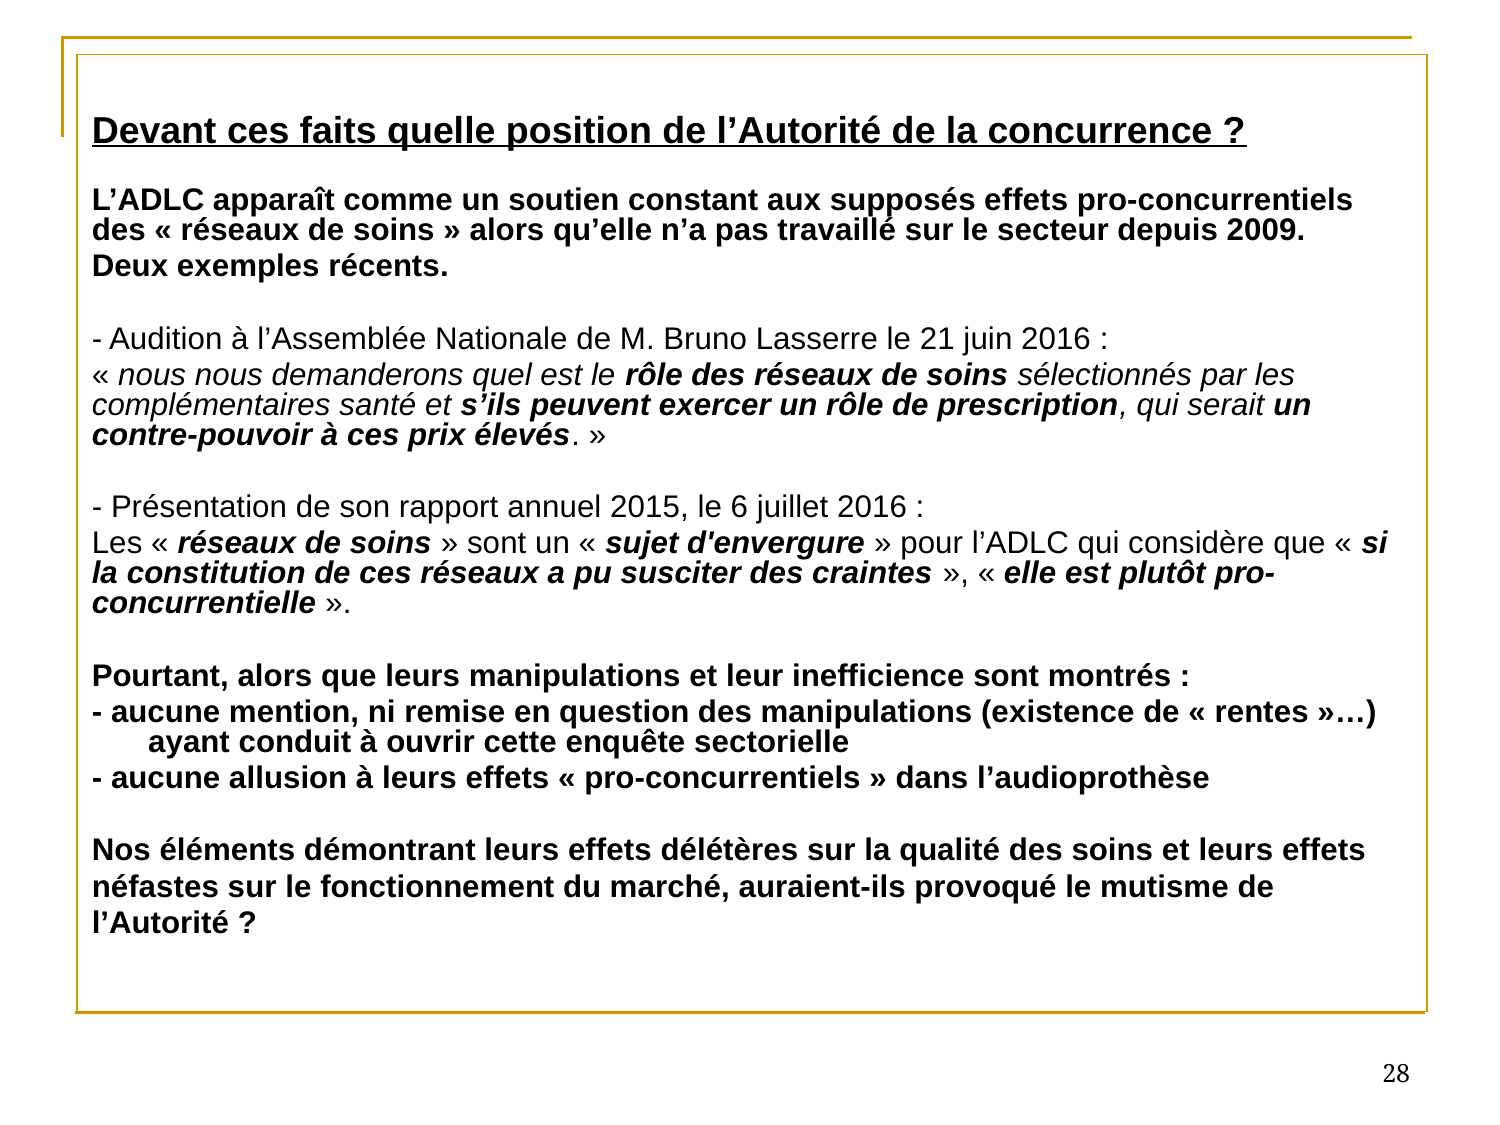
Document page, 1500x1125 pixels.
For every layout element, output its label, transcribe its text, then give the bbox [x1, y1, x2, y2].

list Devant ces faits quelle position de l’Autorité de la concurrence ? L’ADLC apparaît comme un soutien constant aux supposés effets pro-concurrentiels des « réseaux de soins » alors qu’elle n’a pas travaillé sur le secteur depuis 2009. Deux exemples récents. - Audition à l’Assemblée Nationale de M. Bruno Lasserre le 21 juin 2016 : « nous nous demanderons quel est le rôle des réseaux de soins sélectionnés par les complémentaires santé et s’ils peuvent exercer un rôle de prescription, qui serait un contre-pouvoir à ces prix élevés. » - Présentation de son rapport annuel 2015, le 6 juillet 2016 : Les « réseaux de soins » sont un « sujet d'envergure » pour l’ADLC qui considère que « si la constitution de ces réseaux a pu susciter des craintes », « elle est plutôt pro-concurrentielle ». Pourtant, alors que leurs manipulations et leur inefficience sont montrés : - aucune mention, ni remise en question des manipulations (existence de « rentes »…) ayant conduit à ouvrir cette enquête sectorielle - aucune allusion à leurs effets « pro-concurrentiels » dans l’audioprothèse Nos éléments démontrant leurs effets délétères sur la qualité des soins et leurs effets néfastes sur le fonctionnement du marché, auraient-ils provoqué le mutisme de l’Autorité ? [76, 54, 1428, 1012]
text_box 28 [1074, 1024, 1425, 1100]
